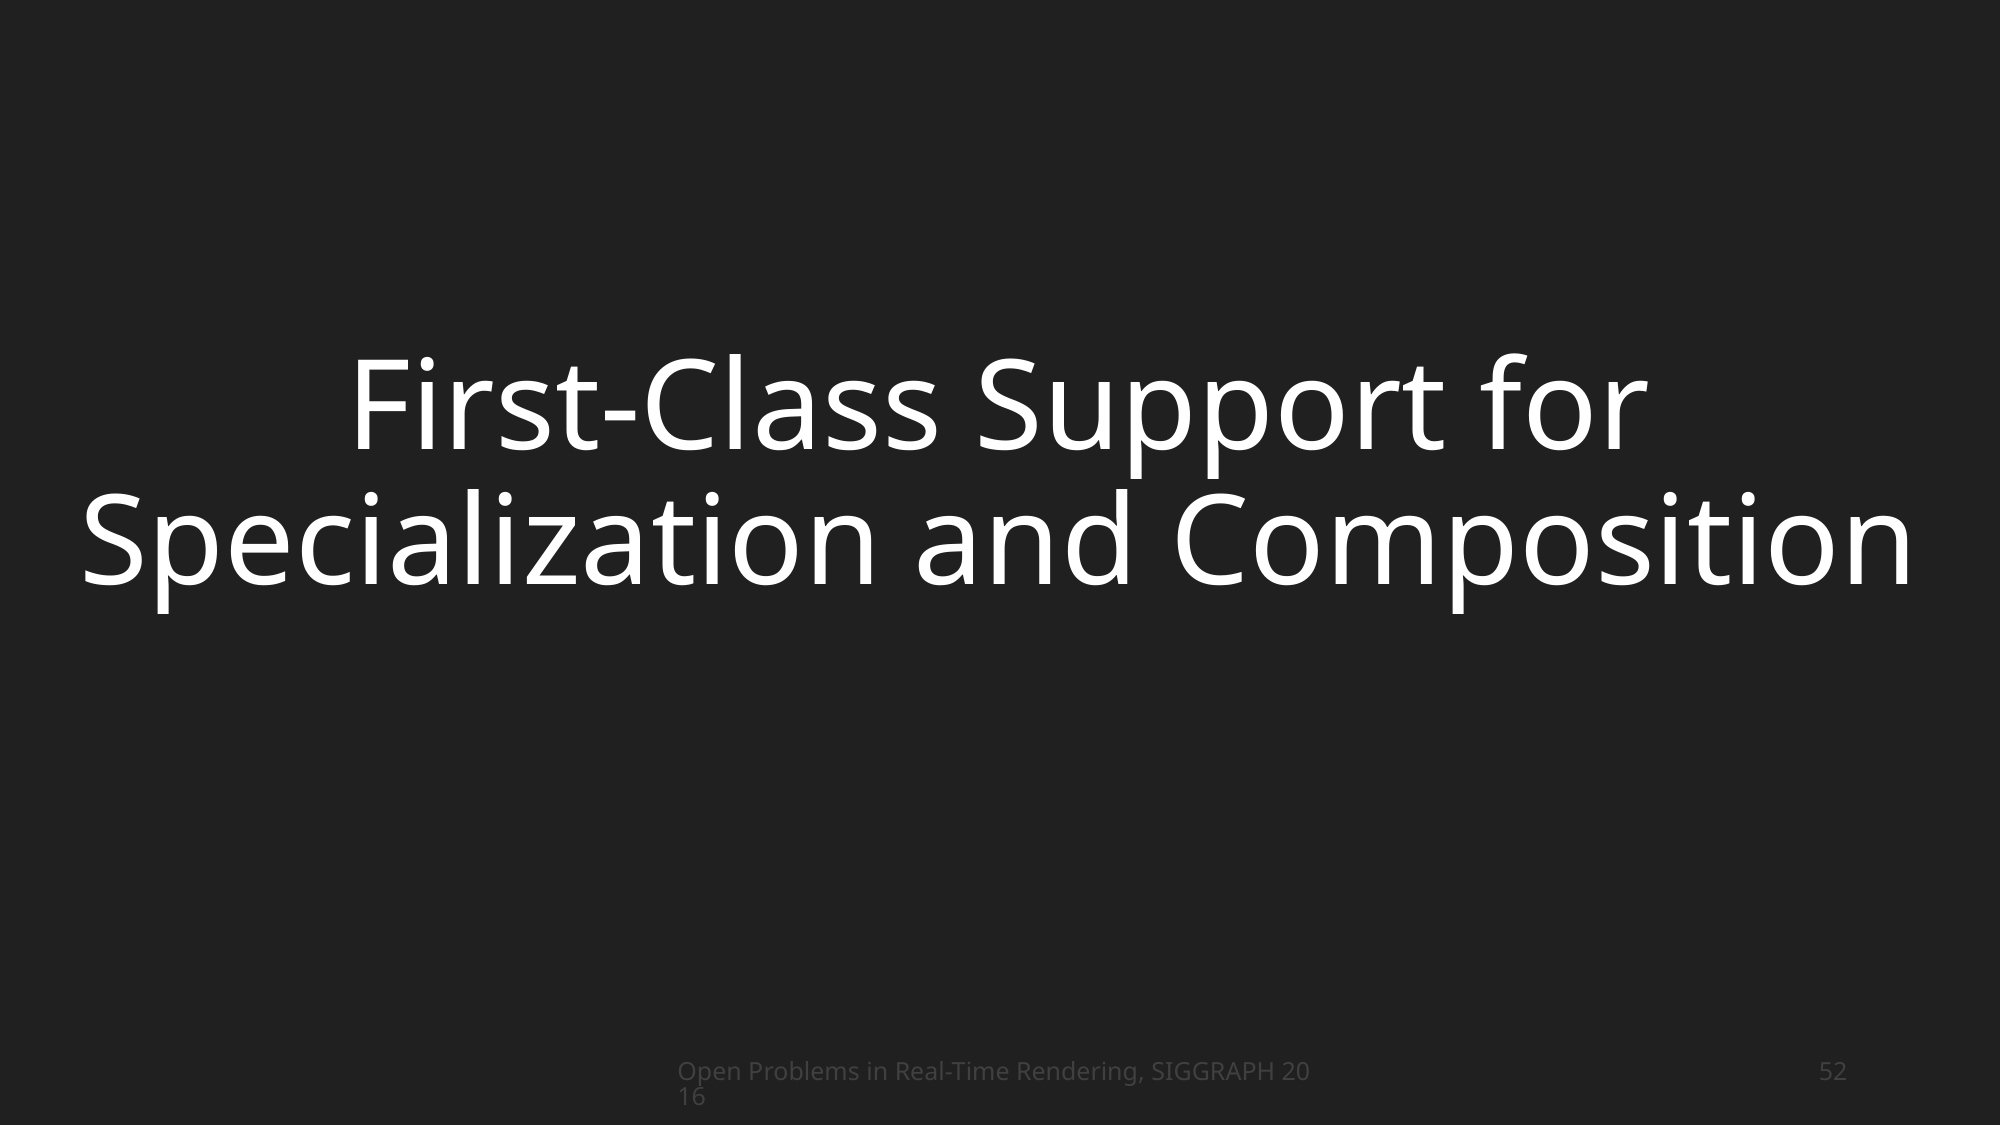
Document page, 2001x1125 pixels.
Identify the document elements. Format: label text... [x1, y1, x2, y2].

footer Open Problems in Real-Time Rendering, SIGGRAPH 2016 [662, 1042, 1338, 1103]
slide_number 52 [1412, 1042, 1863, 1103]
title First-Class Support for Specialization and Composition [41, 151, 1956, 620]
